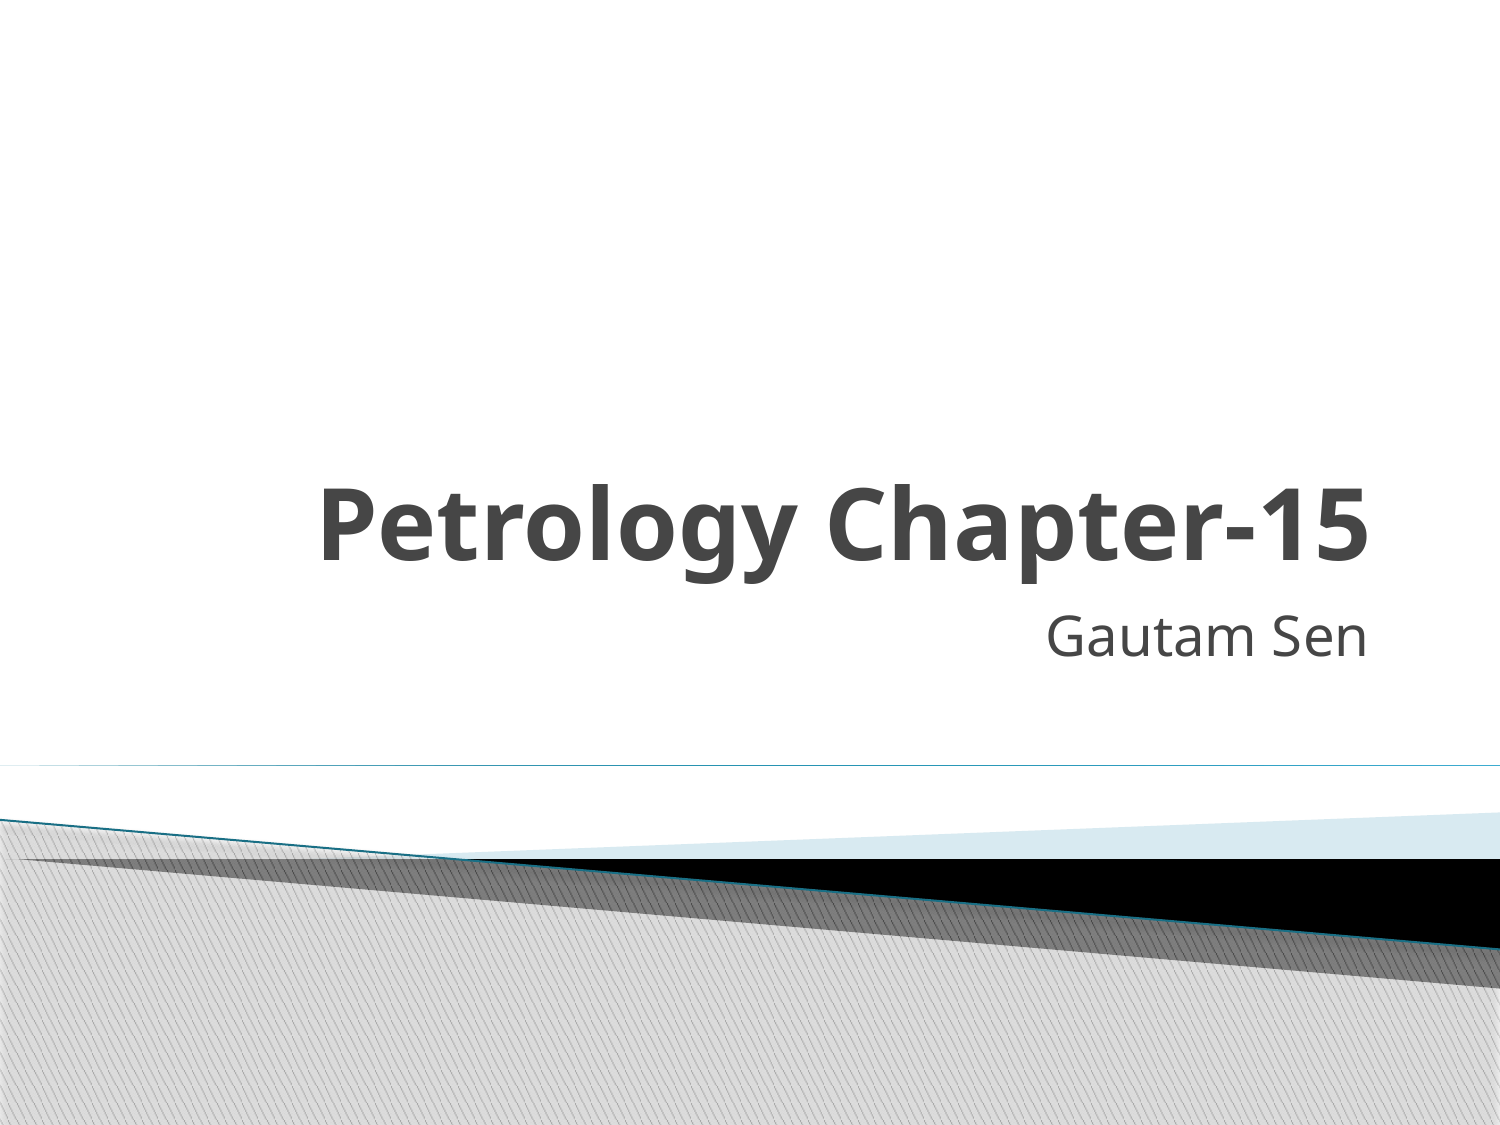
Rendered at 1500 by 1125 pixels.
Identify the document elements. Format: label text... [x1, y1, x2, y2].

picture [5, 859, 1500, 989]
title Petrology Chapter-15 [112, 287, 1388, 588]
subtitle Gautam Sen [112, 592, 1388, 790]
